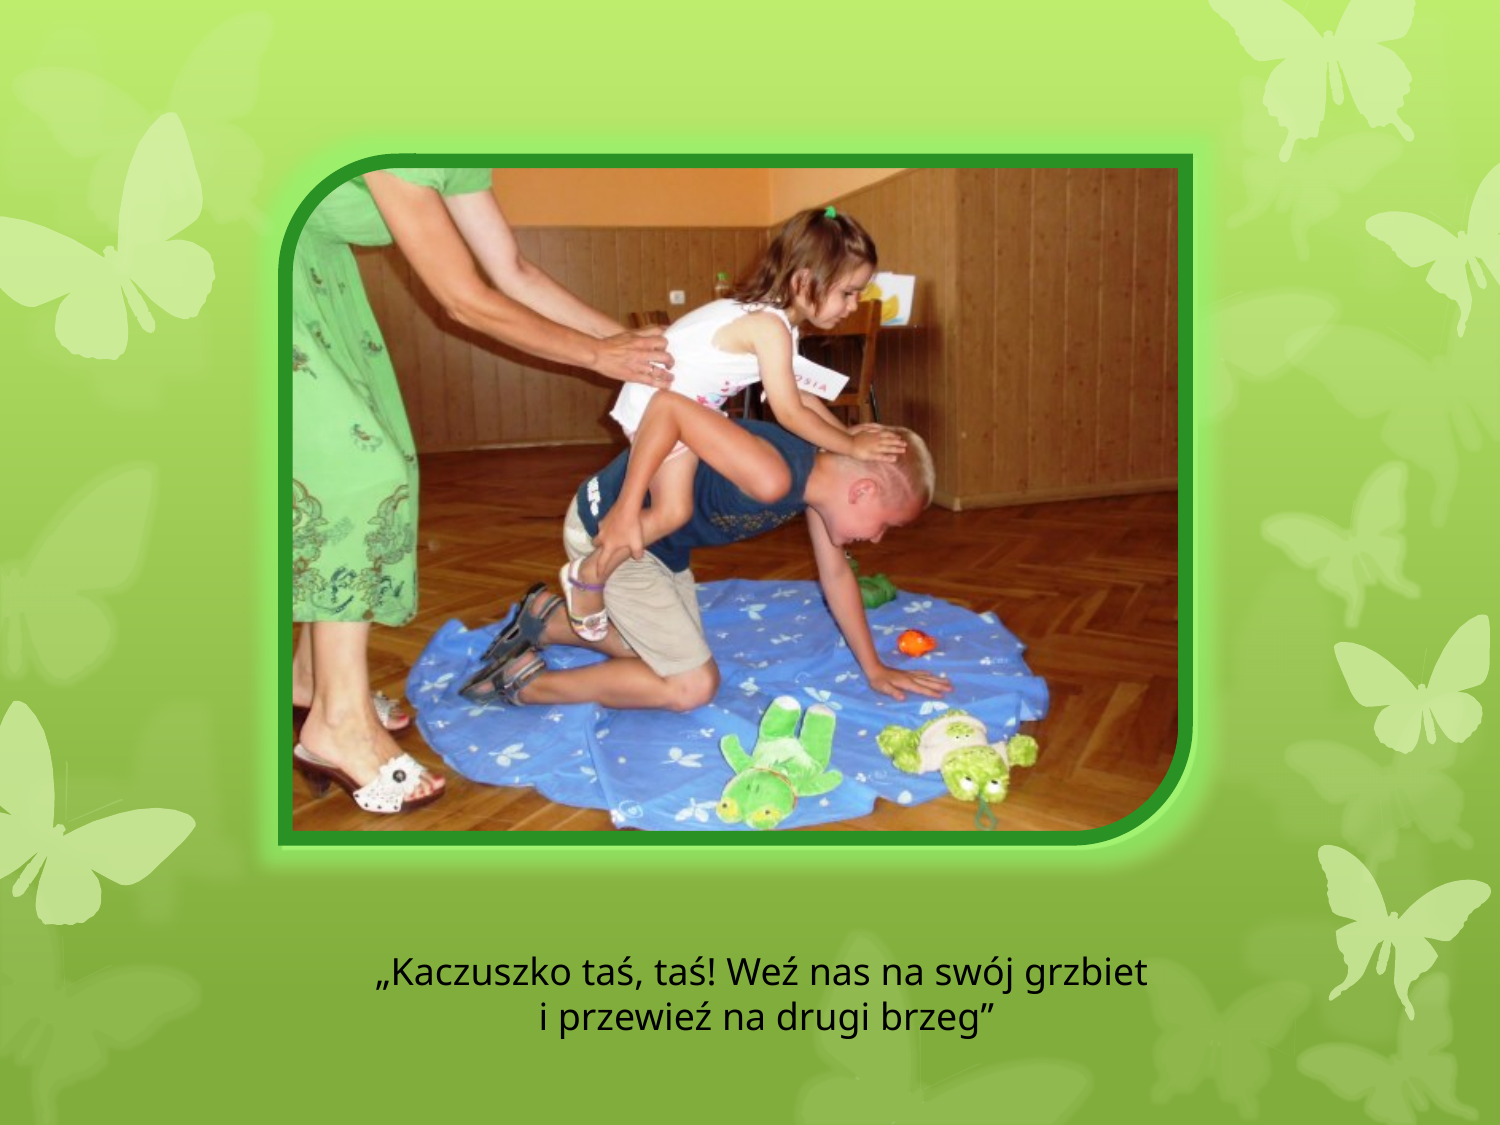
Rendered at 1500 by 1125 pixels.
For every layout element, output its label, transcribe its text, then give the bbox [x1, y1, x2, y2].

picture [284, 160, 1186, 839]
text_box „Kaczuszko taś, taś! Weź nas na swój grzbiet i przewieź na drugi brzeg” [112, 940, 1412, 1046]
